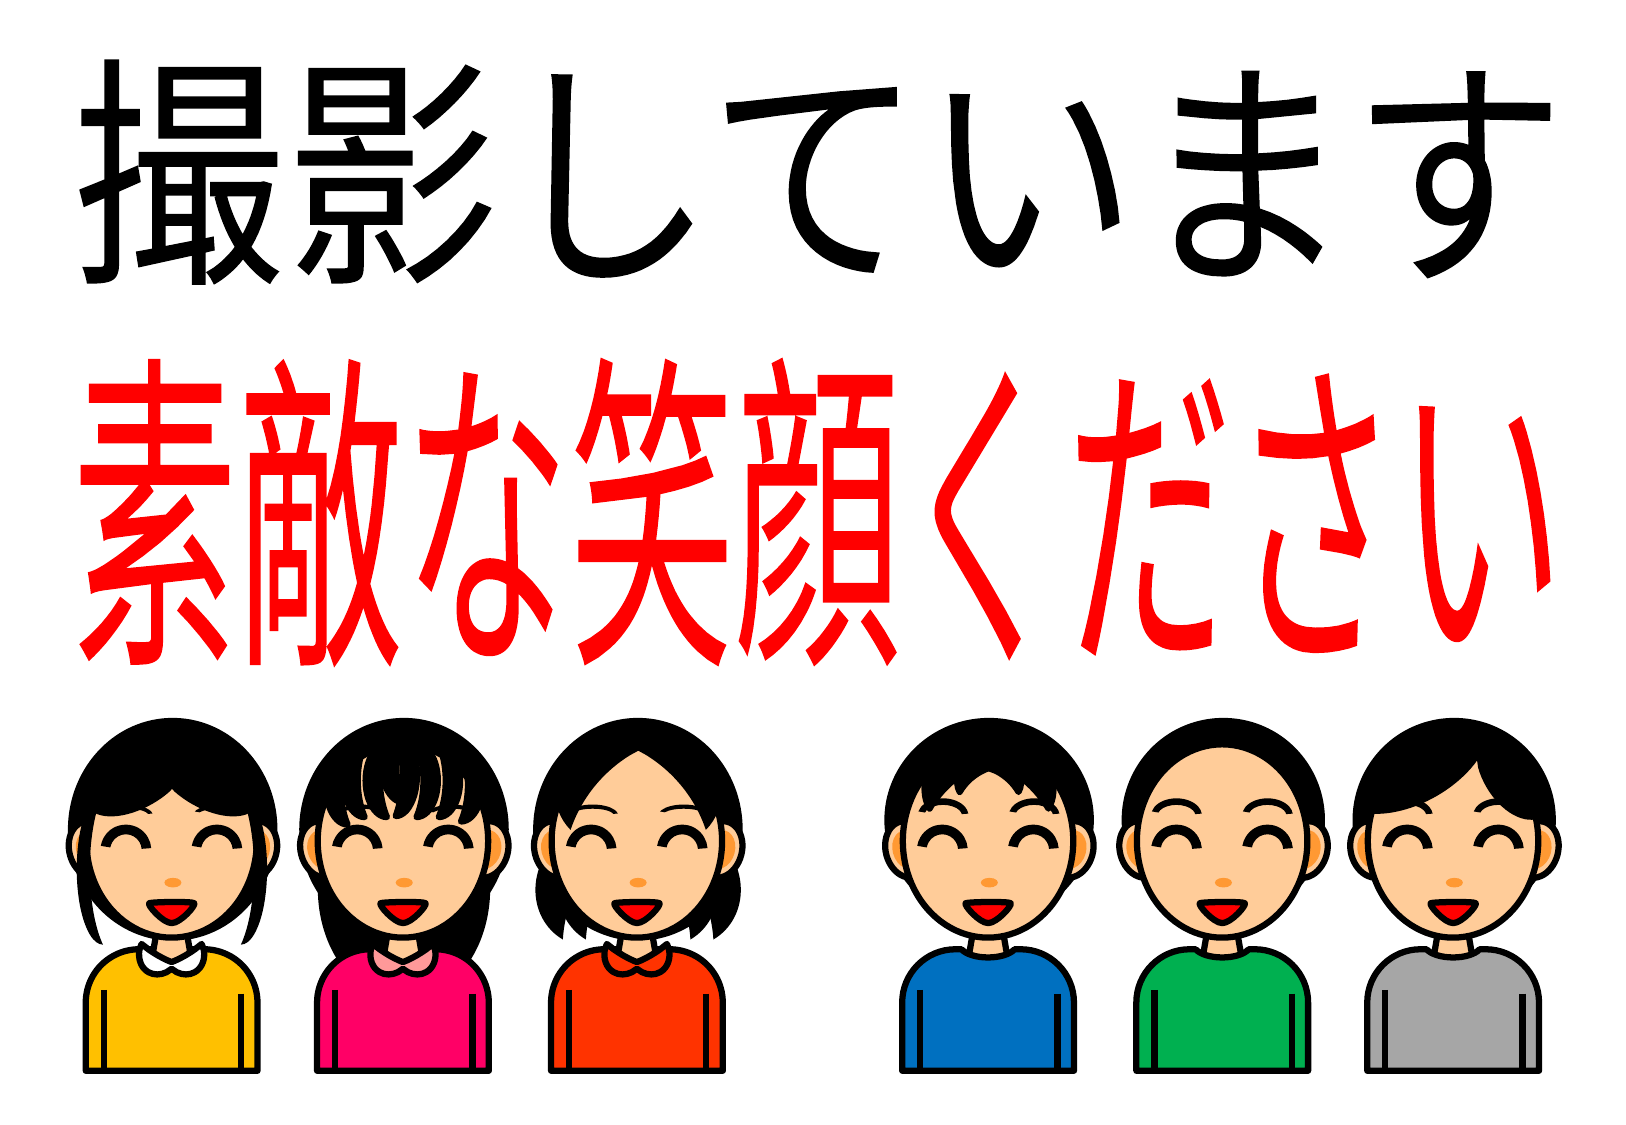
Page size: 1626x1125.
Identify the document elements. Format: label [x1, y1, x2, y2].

text_box [1350, 720, 1559, 1073]
text_box [300, 720, 509, 1073]
text_box [1119, 720, 1328, 1073]
text_box [534, 720, 743, 1073]
text_box [885, 720, 1094, 1073]
text_box [68, 720, 277, 1073]
